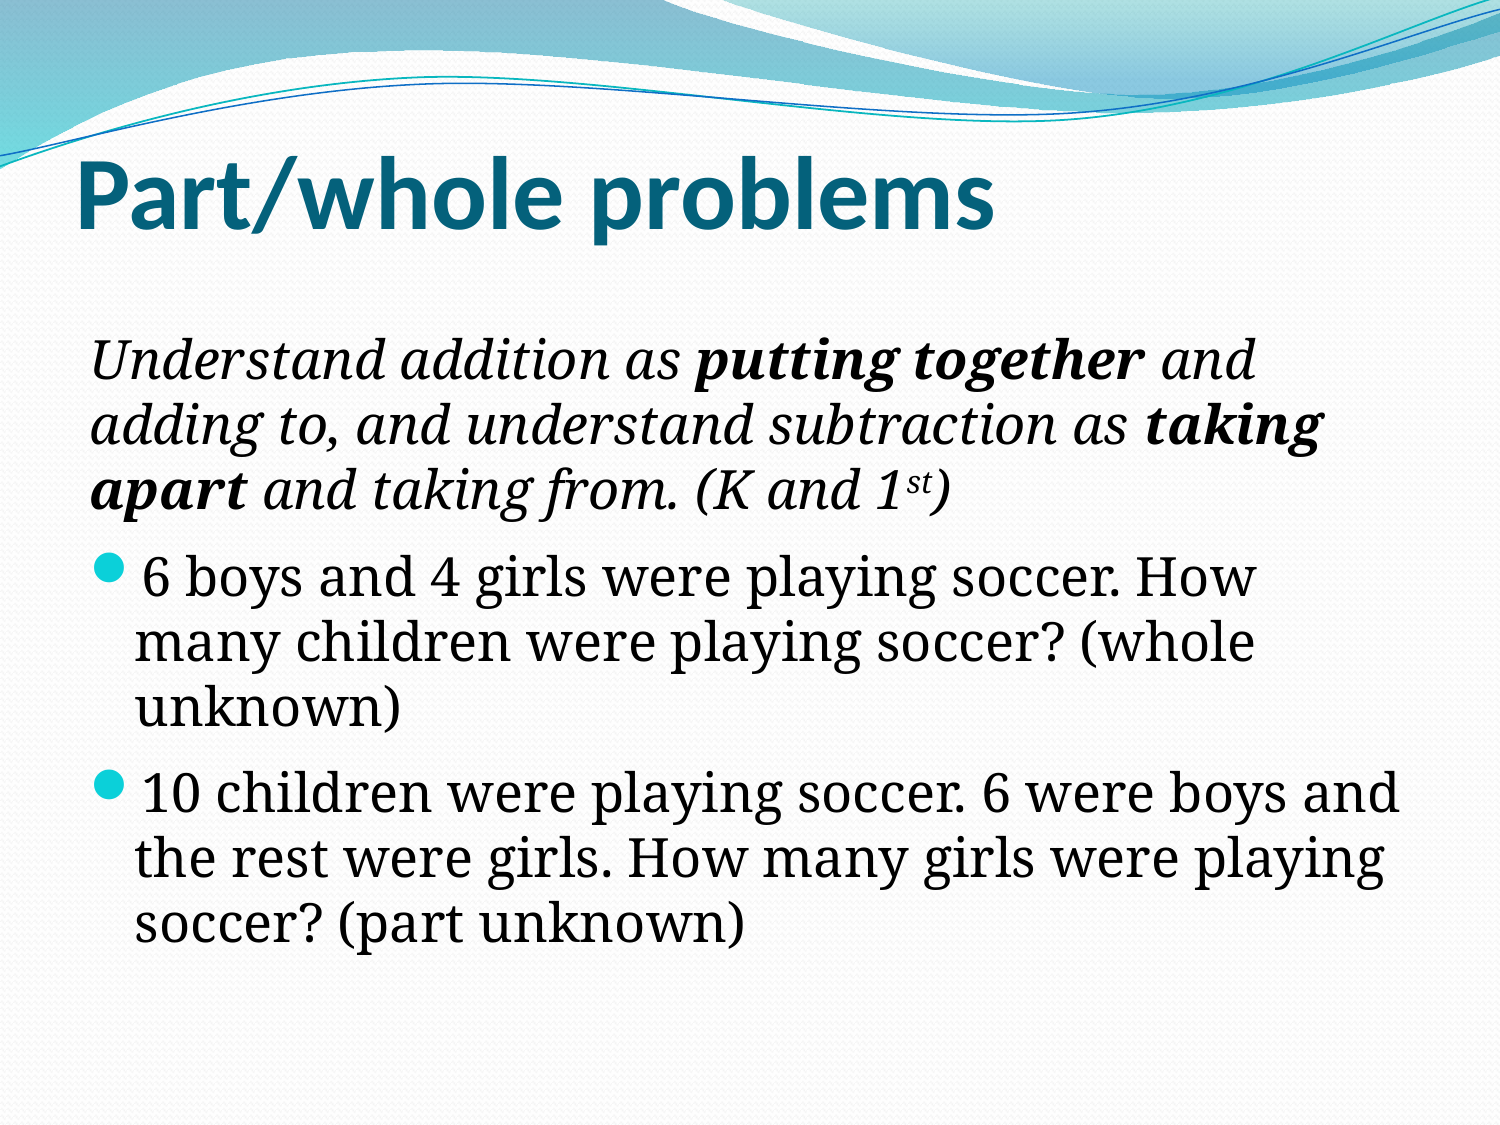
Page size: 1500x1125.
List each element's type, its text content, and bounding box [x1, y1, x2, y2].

title Part/whole problems [75, 115, 1425, 250]
list Understand addition as putting together and adding to, and understand subtraction as taking apart and taking from. (K and 1st) 6 boys and 4 girls were playing soccer. How many children were playing soccer? (whole unknown) 10 children were playing soccer. 6 were boys and the rest were girls. How many girls were playing soccer? (part unknown) [75, 317, 1425, 1038]
